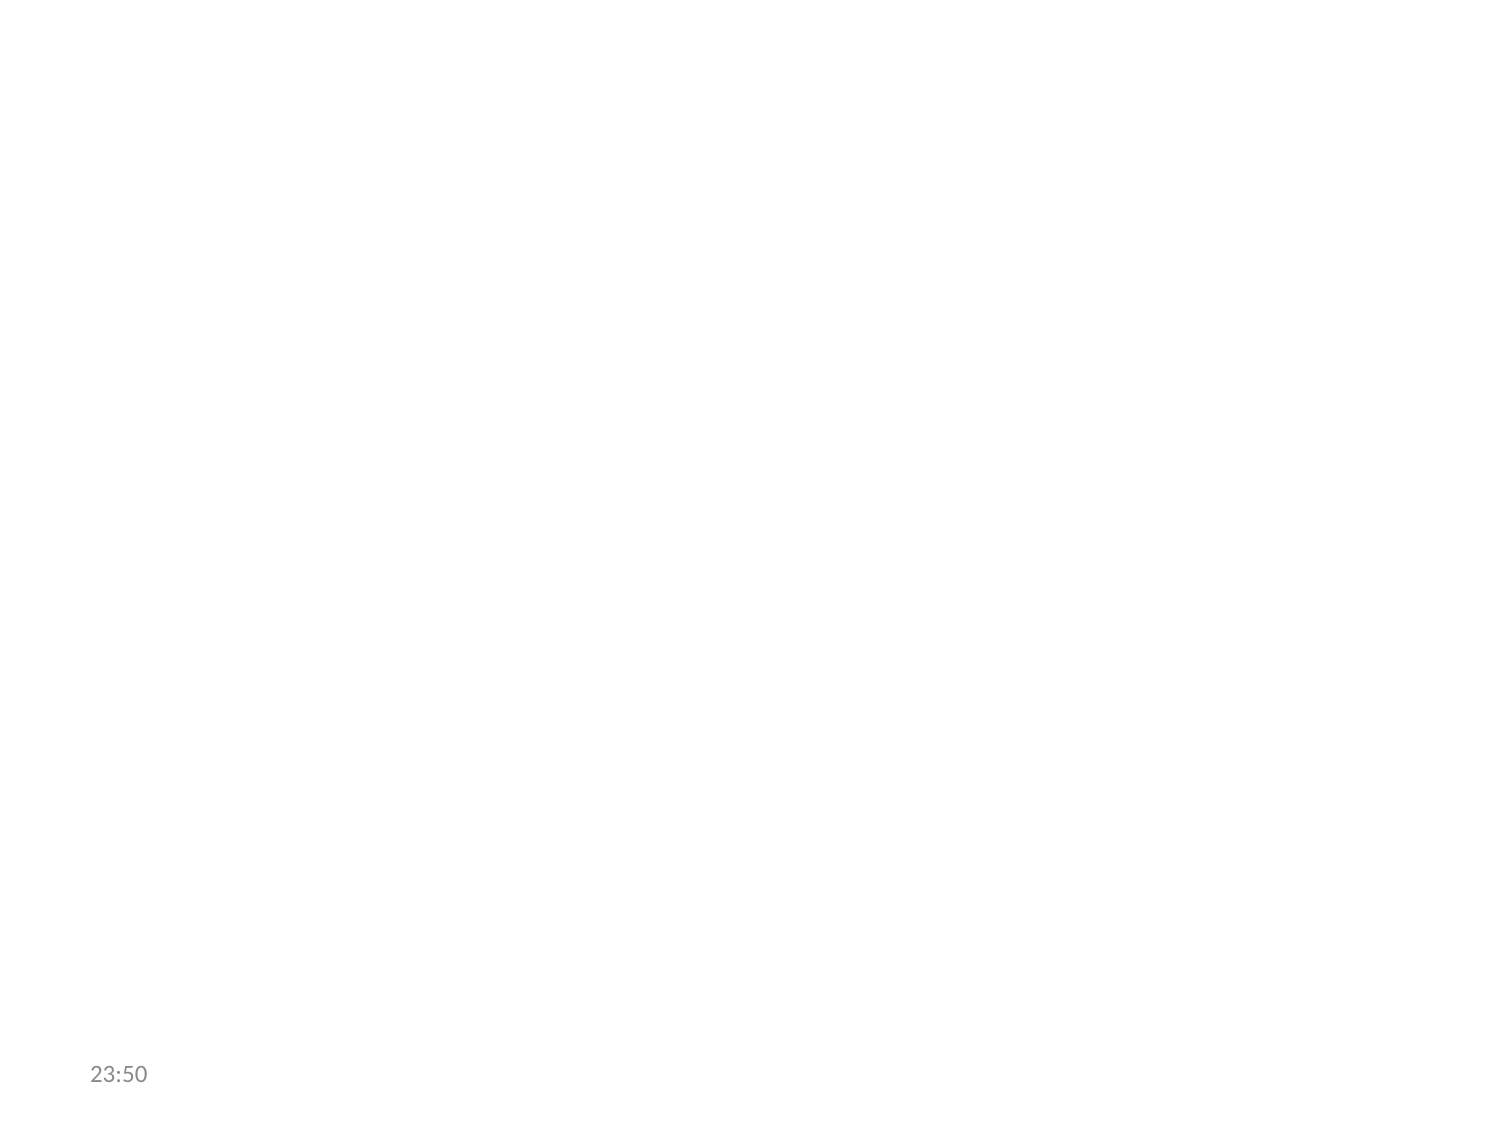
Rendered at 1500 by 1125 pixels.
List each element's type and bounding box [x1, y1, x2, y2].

slide_number [75, 1042, 425, 1103]
